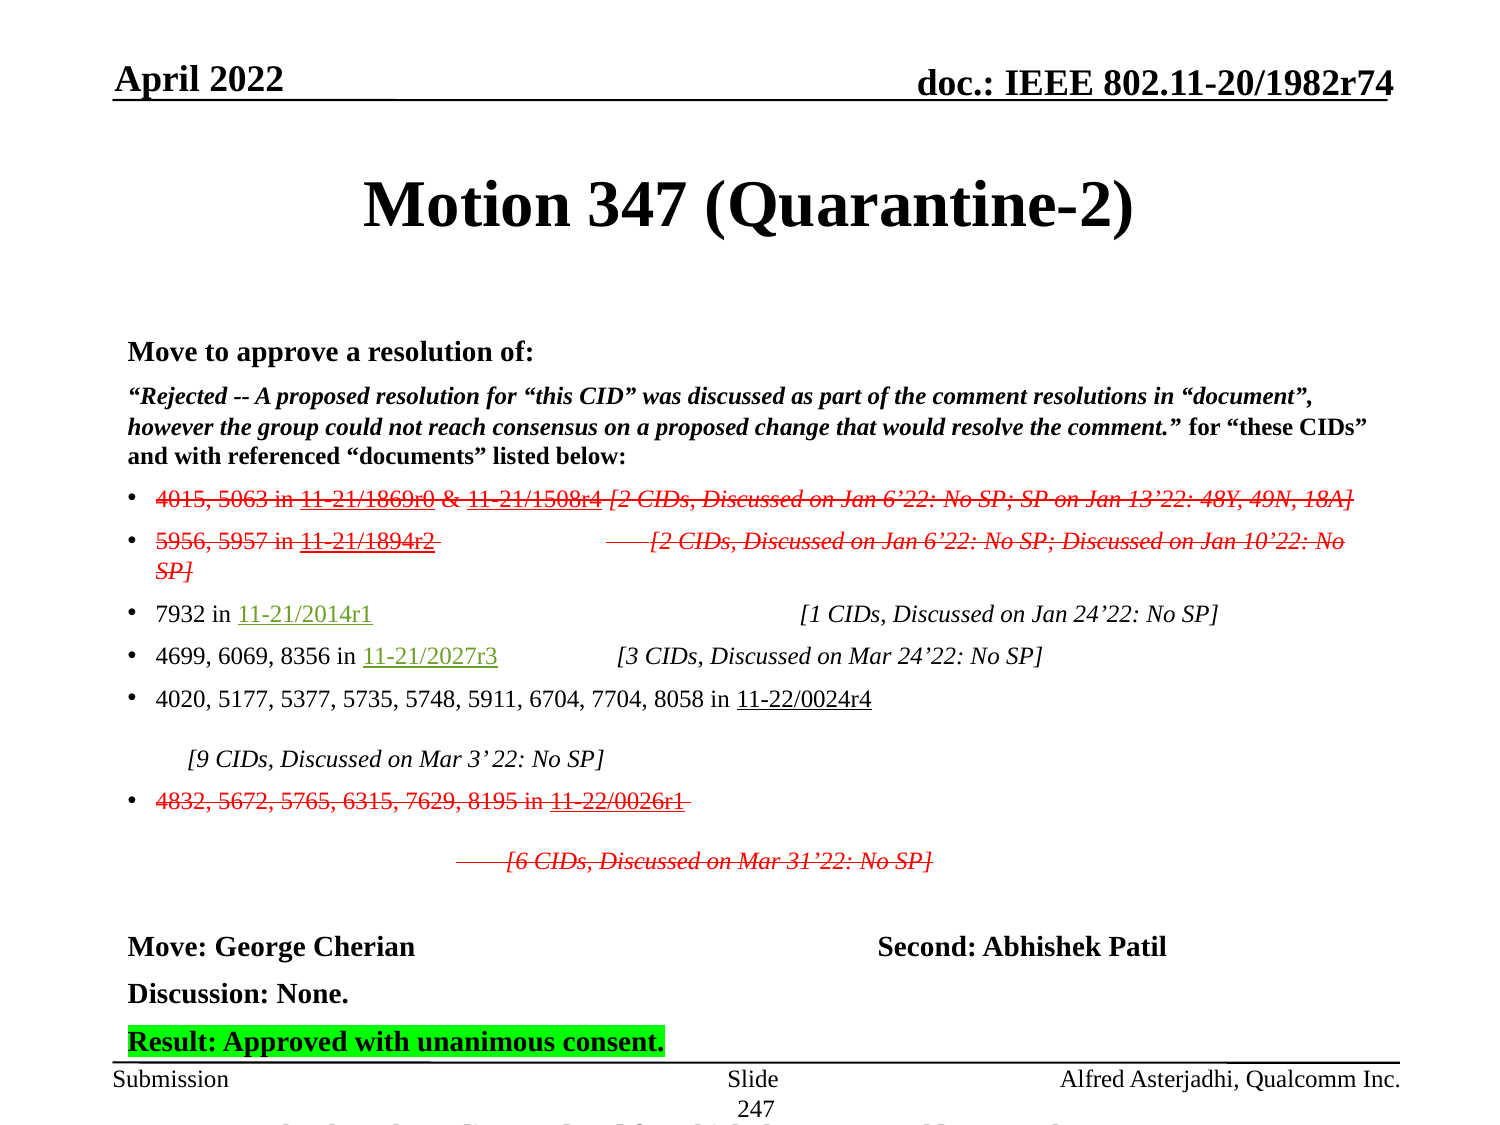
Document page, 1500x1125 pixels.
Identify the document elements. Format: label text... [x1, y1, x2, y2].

title Motion 347 (Quarantine-2) [112, 112, 1388, 288]
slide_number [114, 54, 423, 100]
footer Alfred Asterjadhi, Qualcomm Inc. [878, 1061, 1402, 1093]
list Move to approve a resolution of: “Rejected -- A proposed resolution for “this CID” was discussed as part of the comment resolutions in “document”, however the group could not reach consensus on a proposed change that would resolve the comment.” for “these CIDs” and with referenced “documents” listed below: 4015, 5063 in 11-21/1869r0 & 11-21/1508r4 [2 CIDs, Discussed on Jan 6’22: No SP; SP on Jan 13’22: 48Y, 49N, 18A] 5956, 5957 in 11-21/1894r2 [2 CIDs, Discussed on Jan 6’22: No SP; Discussed on Jan 10’22: No SP] 7932 in 11-21/2014r1 [1 CIDs, Discussed on Jan 24’22: No SP] 4699, 6069, 8356 in 11-21/2027r3 [3 CIDs, Discussed on Mar 24’22: No SP] 4020, 5177, 5377, 5735, 5748, 5911, 6704, 7704, 8058 in 11-22/0024r4 [9 CIDs, Discussed on Mar 3’ 22: No SP] 4832, 5672, 5765, 6315, 7629, 8195 in 11-22/0026r1 [6 CIDs, Discussed on Mar 31’22: No SP] Move: George Cherian Second: Abhishek Patil Discussion: None. Result: Approved with unanimous consent. Note: CIDs that have been discussed and for which the group could not reach consensus. [112, 324, 1388, 1063]
slide_number Slide 247 [712, 1061, 800, 1123]
